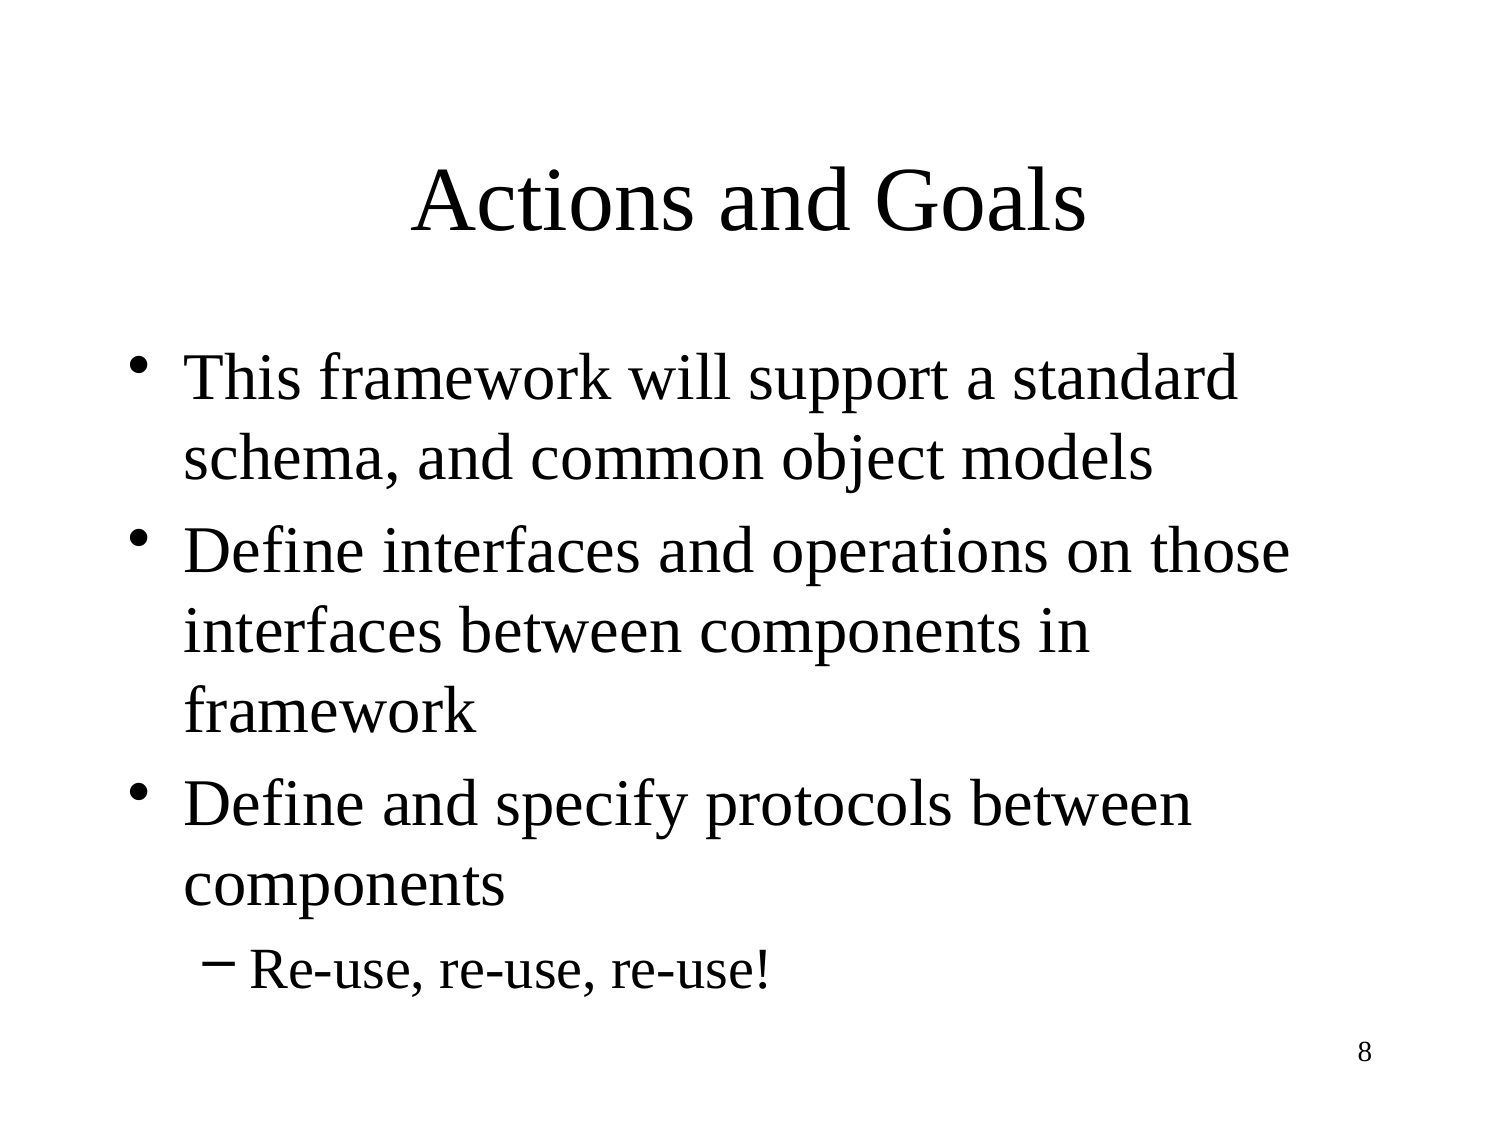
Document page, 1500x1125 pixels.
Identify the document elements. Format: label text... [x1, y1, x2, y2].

title Actions and Goals [112, 99, 1388, 288]
list This framework will support a standard schema, and common object models Define interfaces and operations on those interfaces between components in framework Define and specify protocols between components Re-use, re-use, re-use! [112, 324, 1388, 1000]
slide_number 8 [1074, 1025, 1388, 1100]
